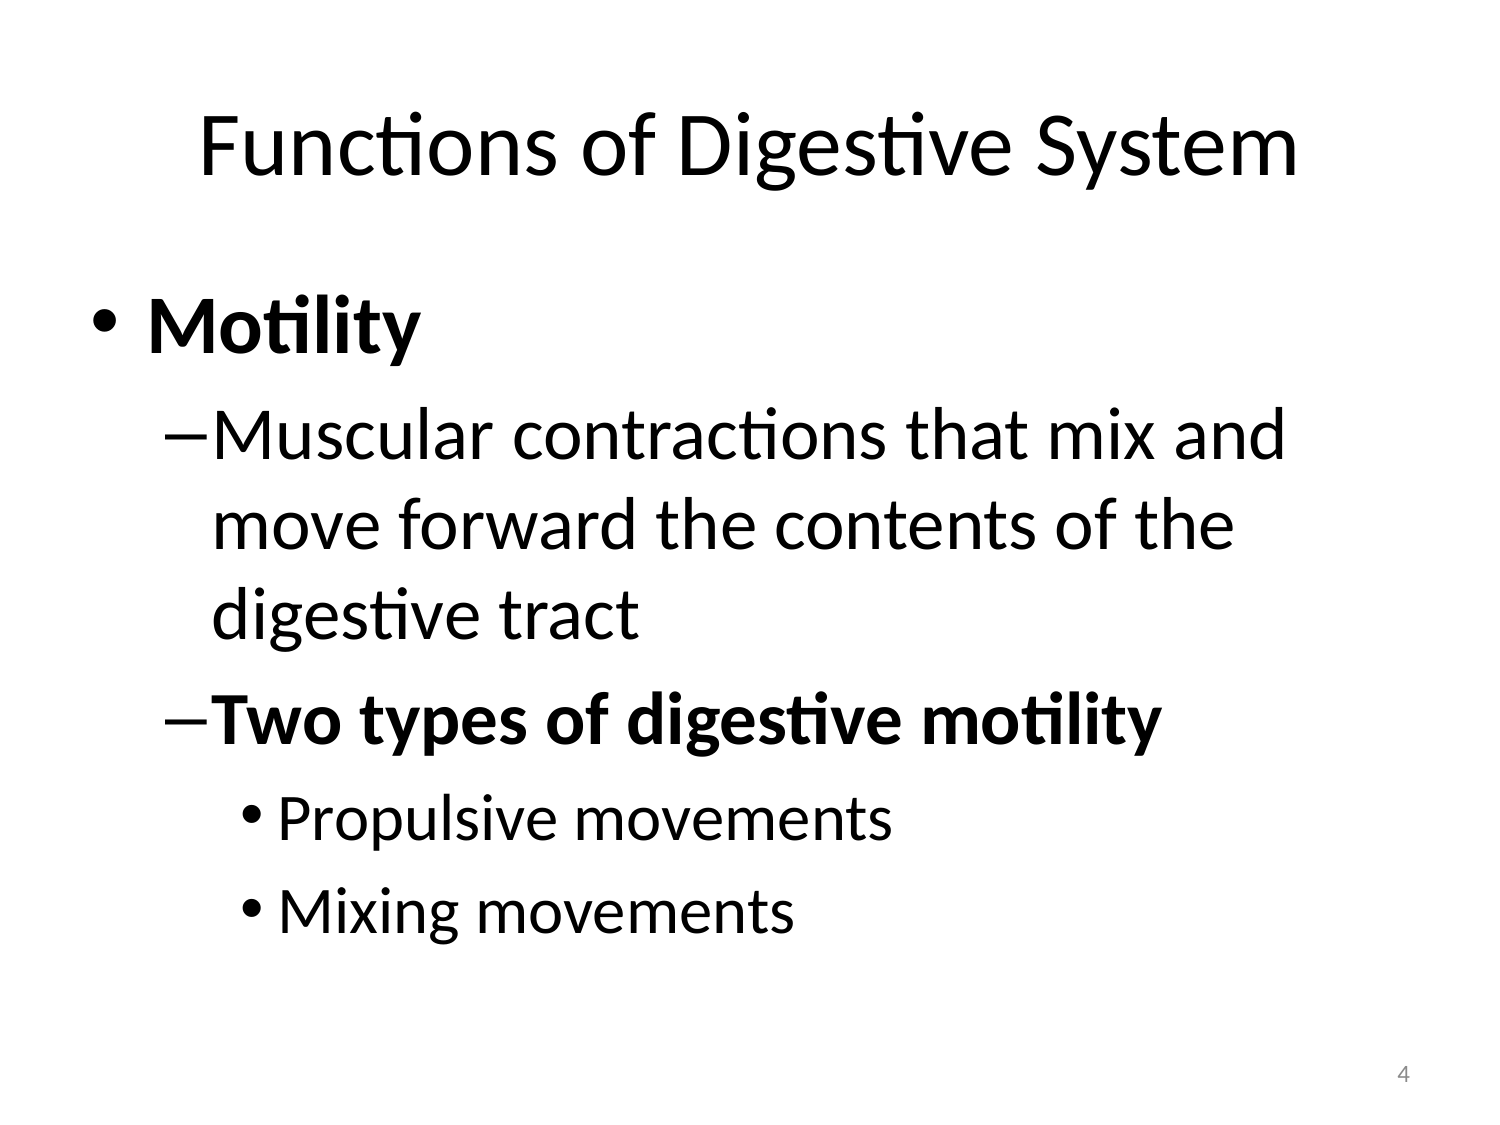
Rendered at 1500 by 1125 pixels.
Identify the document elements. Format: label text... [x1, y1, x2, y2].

slide_number 4 [1074, 1042, 1425, 1103]
title Functions of Digestive System [75, 45, 1425, 233]
list Motility Muscular contractions that mix and move forward the contents of the digestive tract Two types of digestive motility Propulsive movements Mixing movements [75, 262, 1425, 1005]
